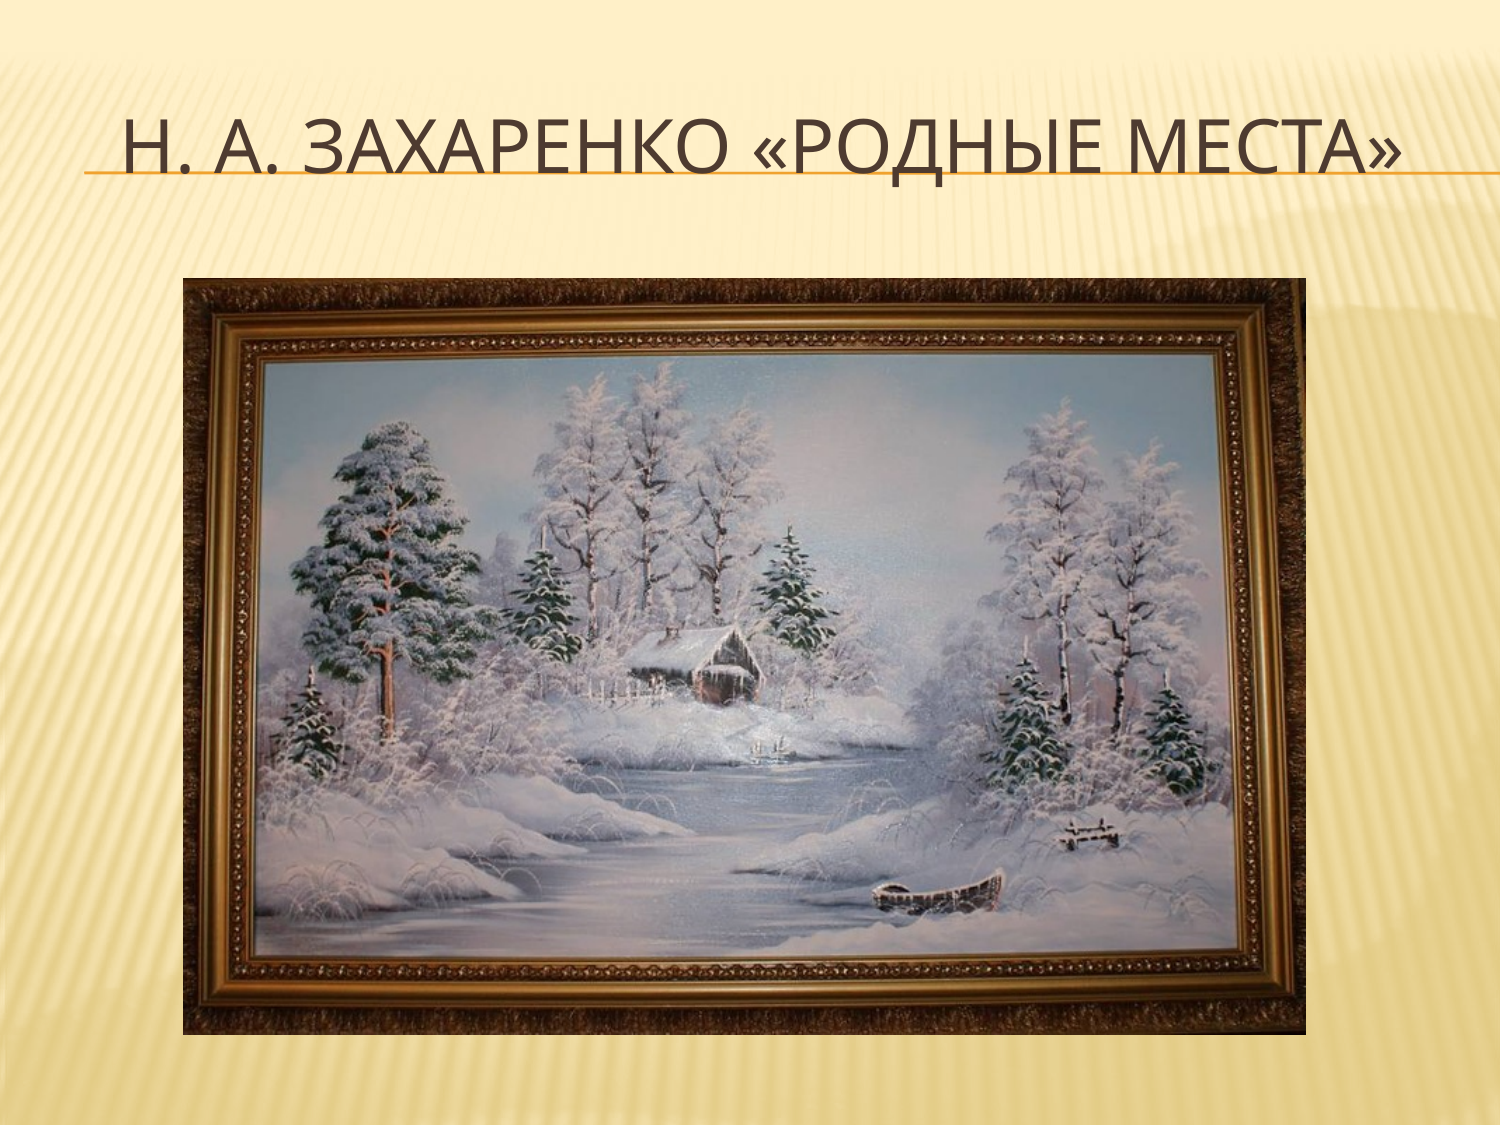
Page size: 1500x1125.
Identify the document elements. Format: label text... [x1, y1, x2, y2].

title Н. А. Захаренко «Родные места» [50, 75, 1475, 213]
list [182, 278, 1306, 1036]
